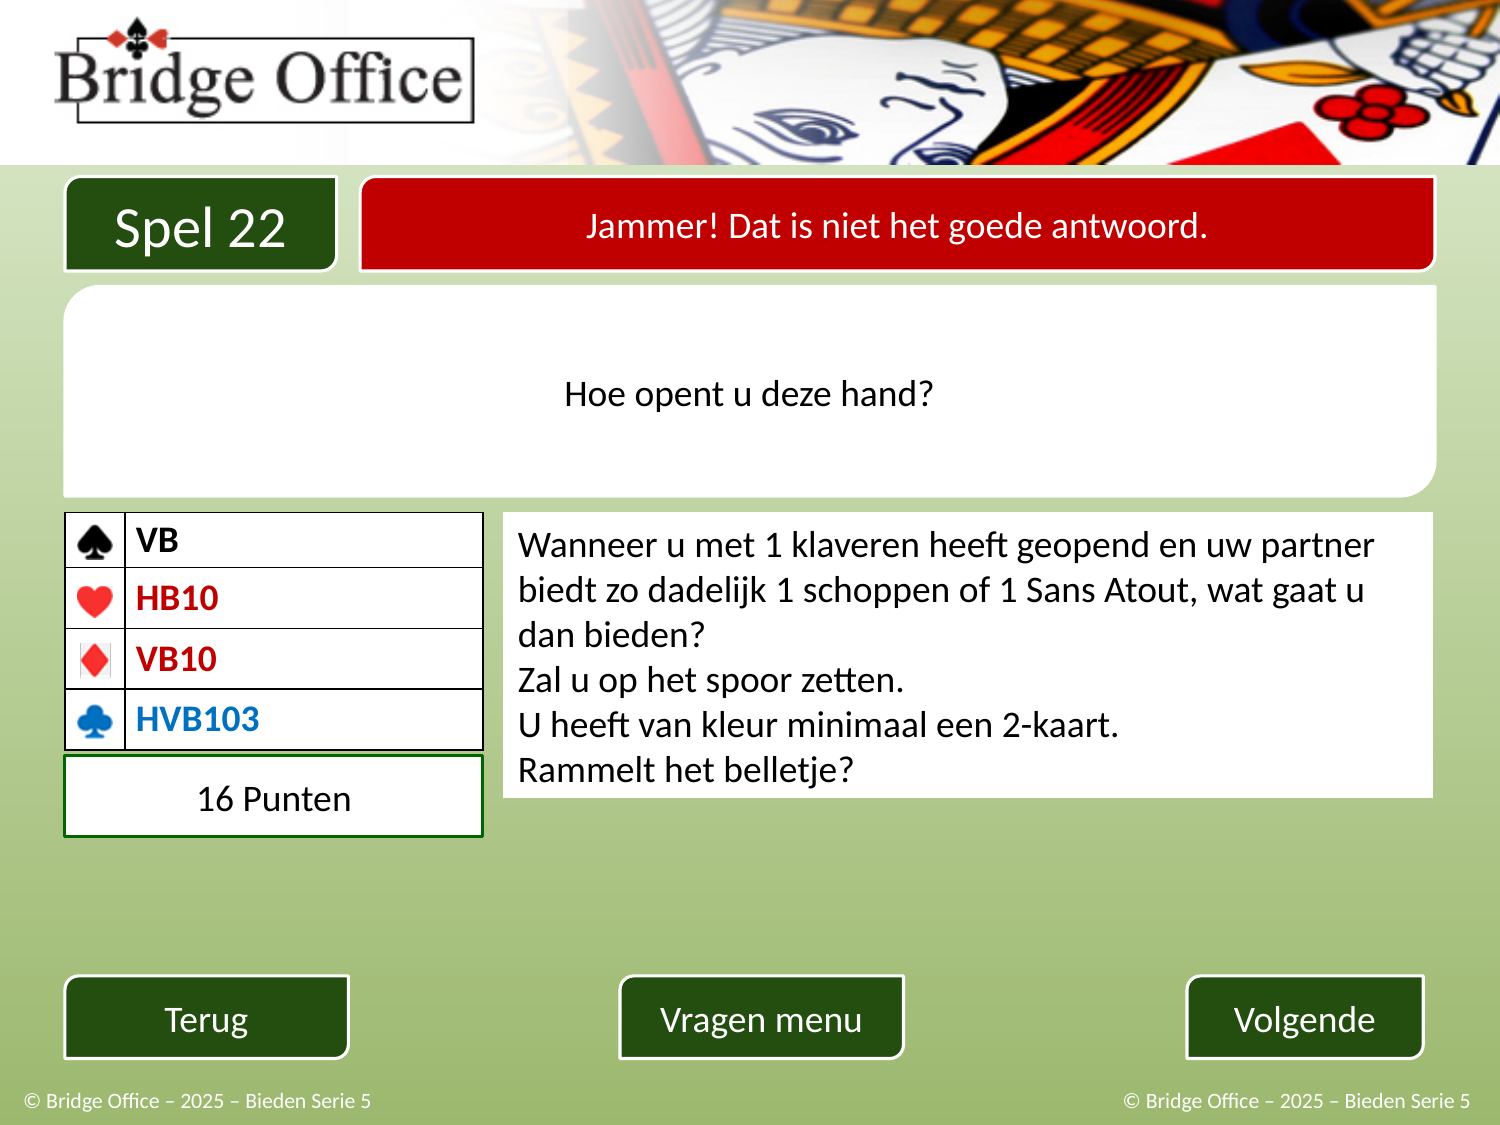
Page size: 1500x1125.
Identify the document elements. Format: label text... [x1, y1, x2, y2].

text_box © Bridge Office – 2025 – Bieden Serie 5 [8, 1079, 393, 1121]
picture [77, 703, 113, 740]
text_box Spel 22 [63, 178, 339, 273]
picture [77, 585, 113, 618]
table_header VB [126, 513, 482, 567]
text_box Vragen menu [618, 974, 906, 1061]
table_cell [66, 690, 124, 749]
table_cell HB10 [126, 568, 482, 628]
table_cell [66, 629, 124, 688]
text_box Wanneer u met 1 klaveren heeft geopend en uw partner biedt zo dadelijk 1 schoppen of 1 Sans Atout, wat gaat u dan bieden? Zal u op het spoor zetten. U heeft van kleur minimaal een 2-kaart. Rammelt het belletje? [503, 512, 1433, 798]
picture [0, 0, 1500, 166]
table_cell HVB103 [126, 690, 482, 749]
picture [77, 643, 113, 679]
table_header [66, 513, 124, 567]
table_cell [66, 568, 124, 628]
text_box Hoe opent u deze hand? [63, 284, 1437, 498]
text_box © Bridge Office – 2025 – Bieden Serie 5 [1107, 1079, 1500, 1121]
text_box 16 Punten [63, 754, 484, 838]
picture [77, 524, 113, 561]
text_box Volgende [1185, 974, 1425, 1061]
table_cell VB10 [126, 629, 482, 688]
text_box Terug [63, 974, 350, 1061]
text_box Jammer! Dat is niet het goede antwoord. [358, 178, 1437, 273]
